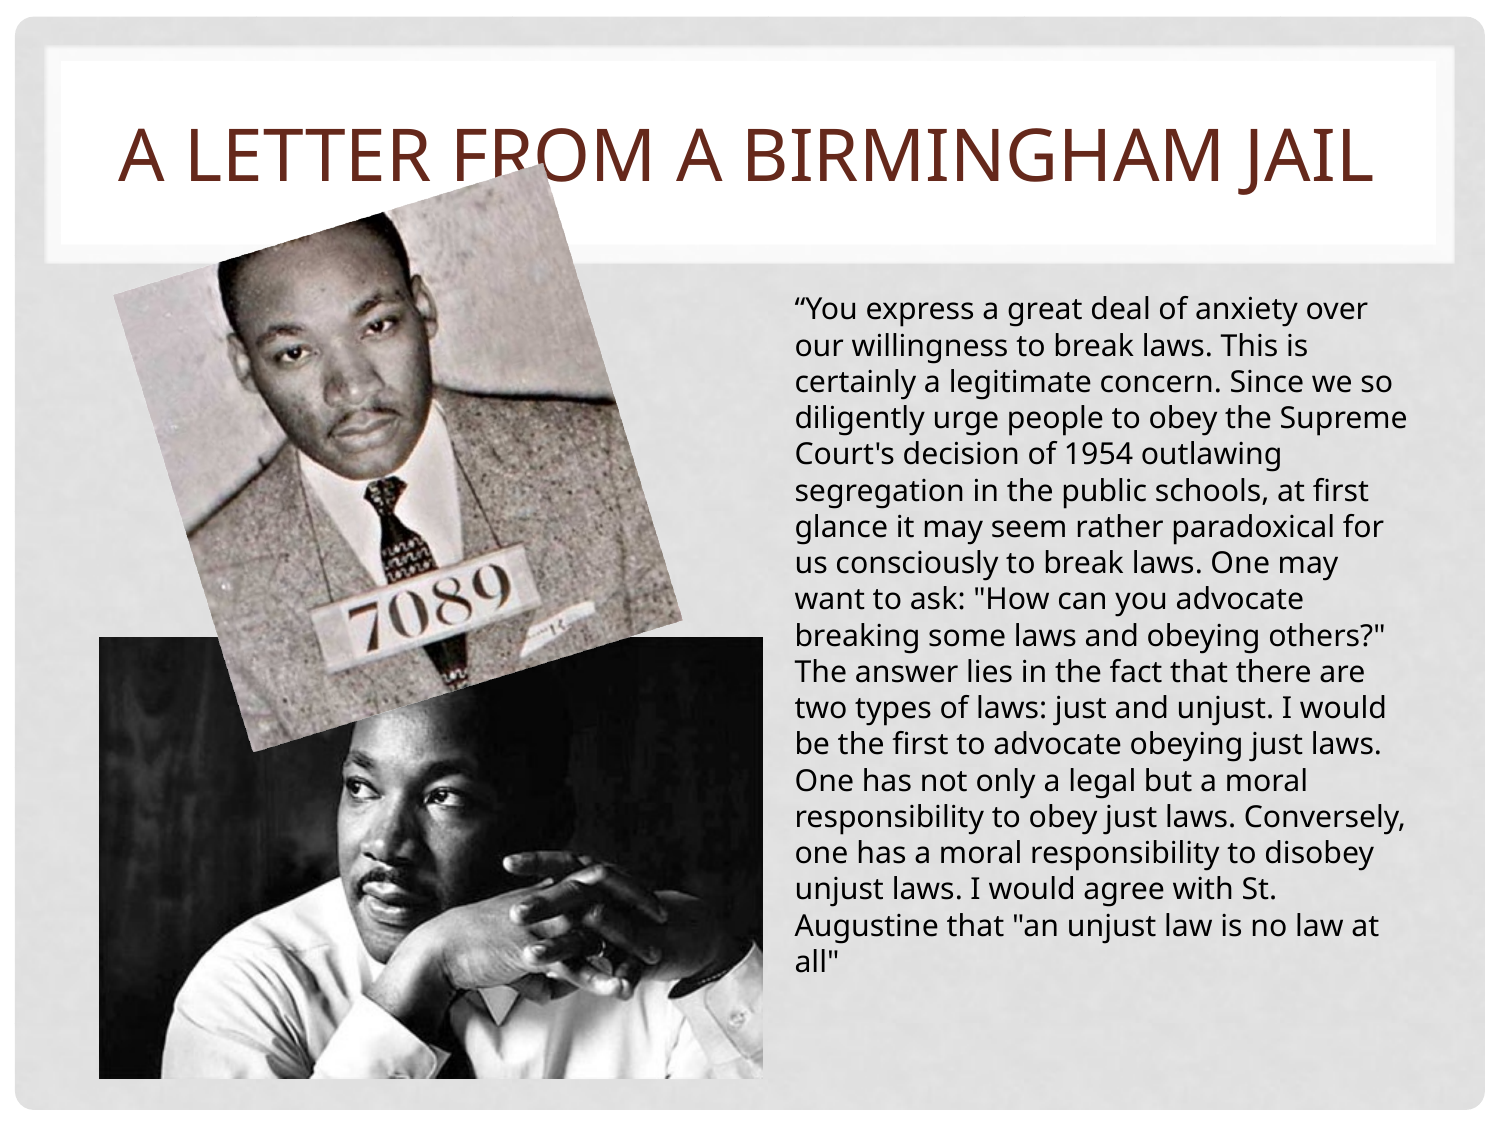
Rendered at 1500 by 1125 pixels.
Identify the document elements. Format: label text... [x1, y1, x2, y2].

title A letter from a Birmingham Jail [69, 66, 1425, 238]
list “You express a great deal of anxiety over our willingness to break laws. This is certainly a legitimate concern. Since we so diligently urge people to obey the Supreme Court's decision of 1954 outlawing segregation in the public schools, at first glance it may seem rather paradoxical for us consciously to break laws. One may want to ask: "How can you advocate breaking some laws and obeying others?" The answer lies in the fact that there are two types of laws: just and unjust. I would be the first to advocate obeying just laws. One has not only a legal but a moral responsibility to obey just laws. Conversely, one has a moral responsibility to disobey unjust laws. I would agree with St. Augustine that "an unjust law is no law at all" [762, 281, 1425, 1005]
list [99, 637, 763, 1079]
picture [114, 164, 682, 697]
